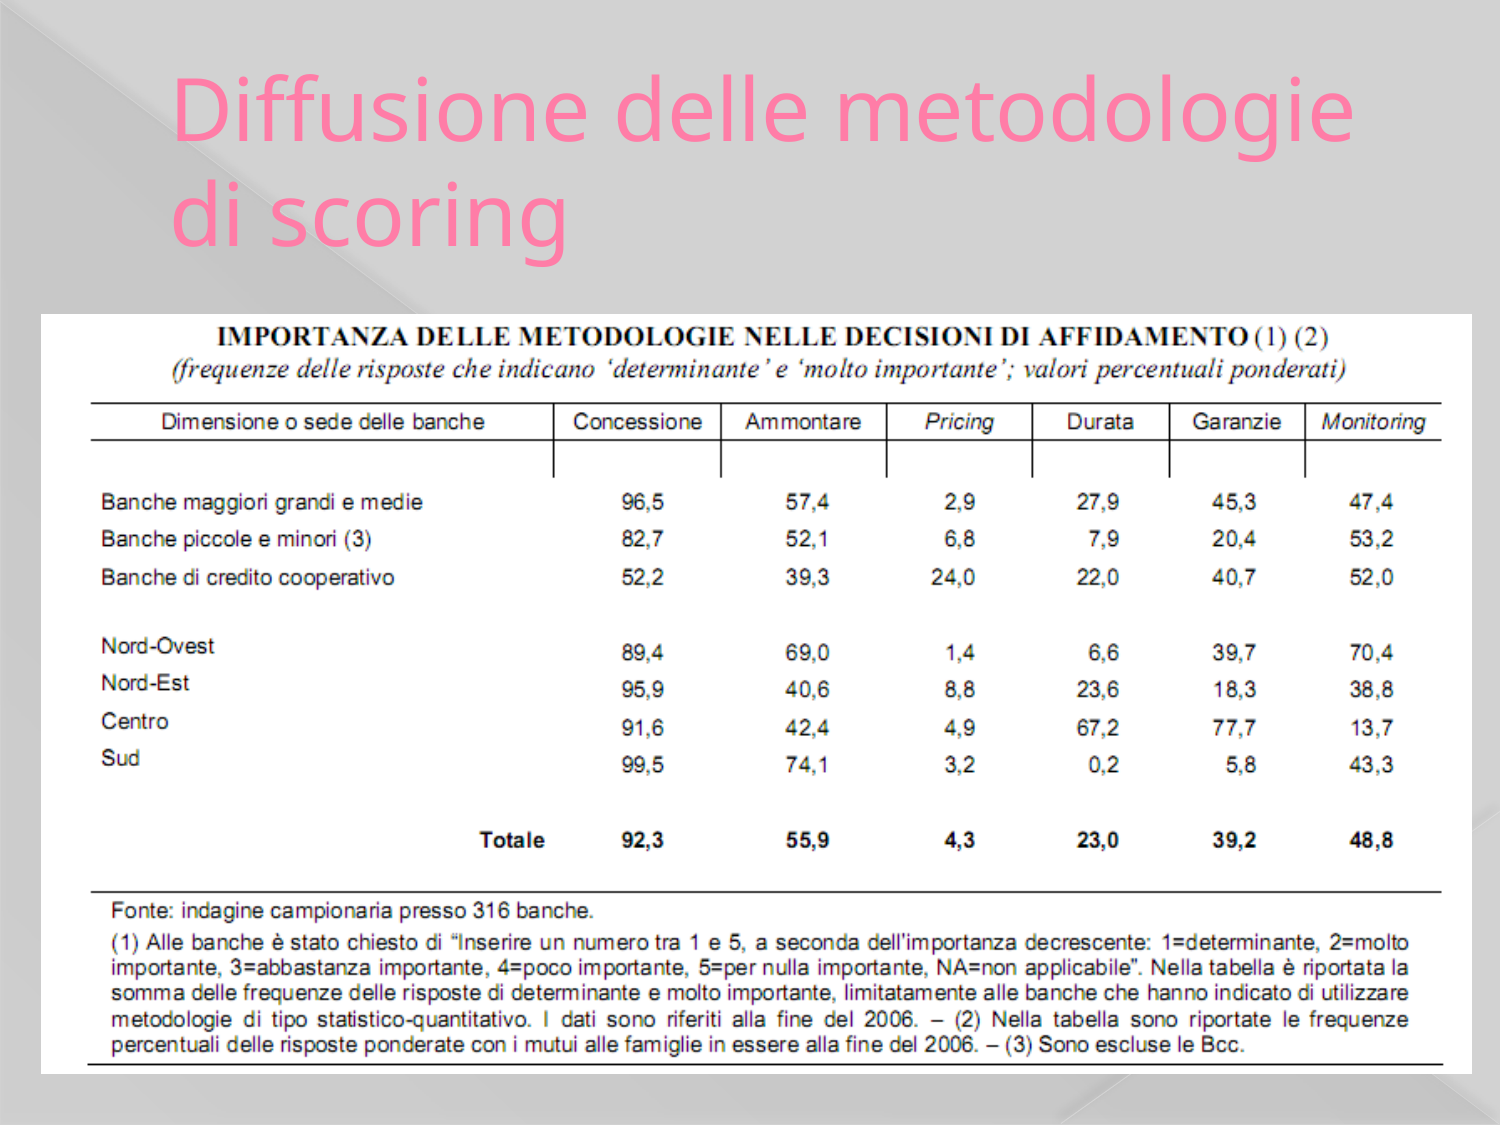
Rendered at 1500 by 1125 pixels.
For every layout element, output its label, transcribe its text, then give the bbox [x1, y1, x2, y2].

title Diffusione delle metodologie di scoring [75, 43, 1425, 274]
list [40, 314, 1472, 1075]
